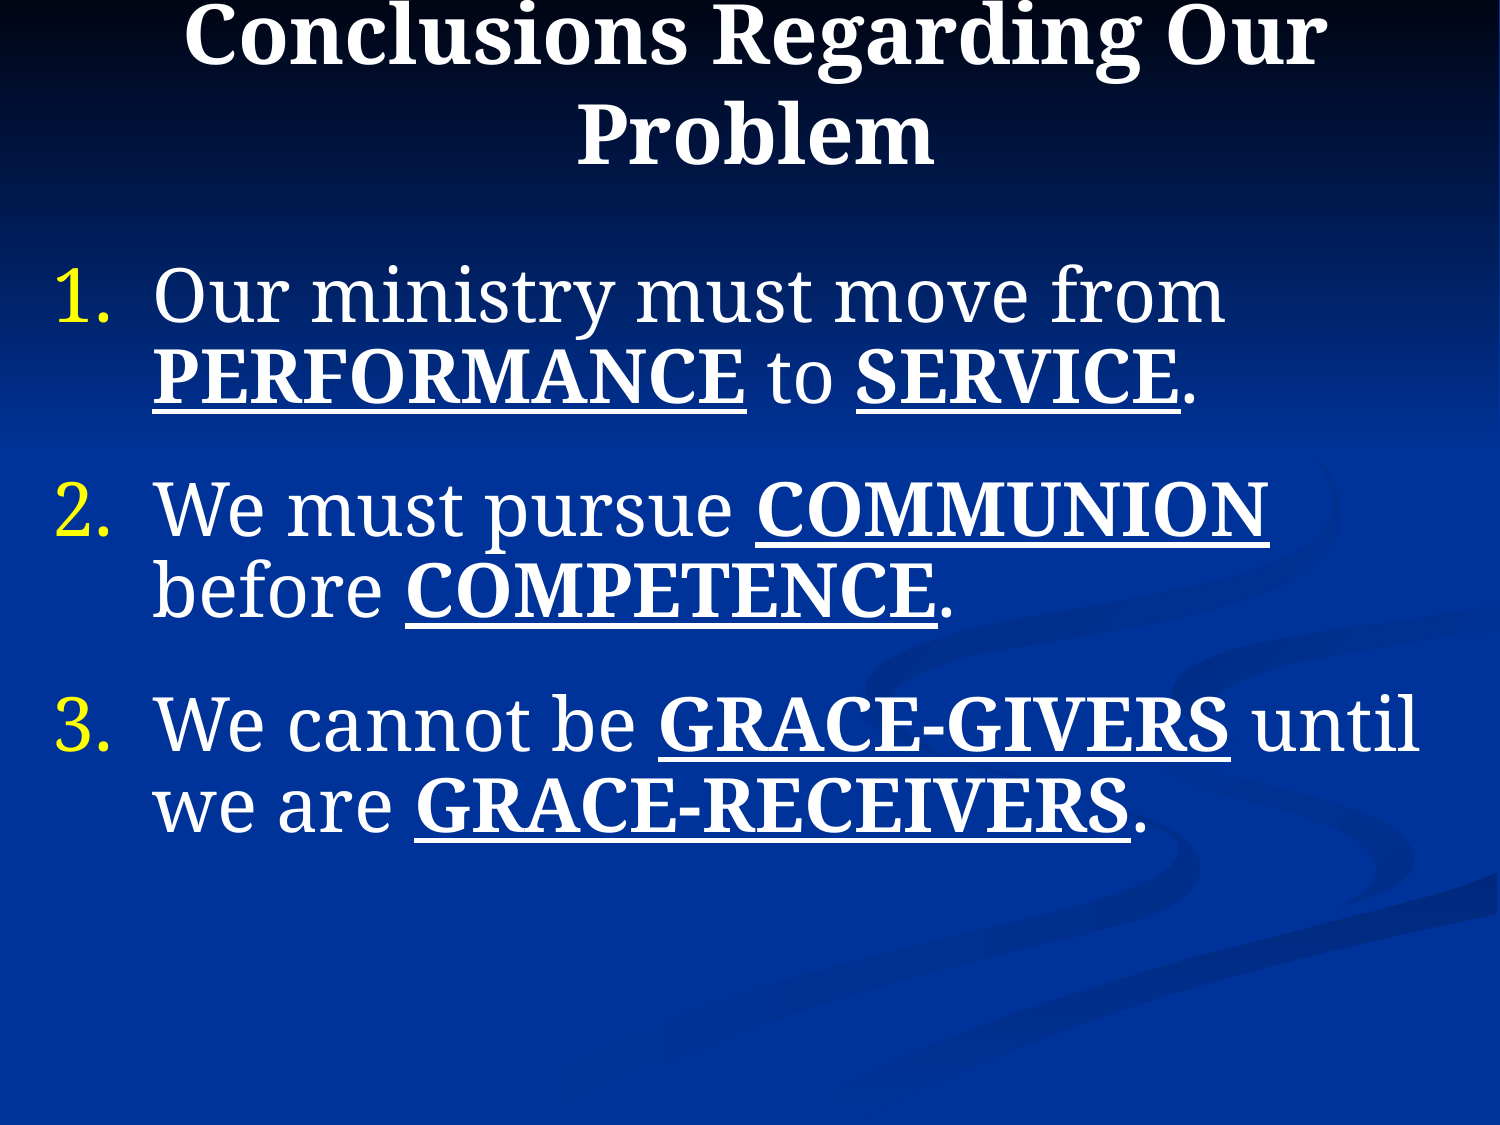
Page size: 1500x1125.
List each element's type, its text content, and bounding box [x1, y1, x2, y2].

title Conclusions Regarding Our Problem [12, 24, 1500, 238]
list Our ministry must move from PERFORMANCE to SERVICE. We must pursue COMMUNION before COMPETENCE. We cannot be GRACE-GIVERS until we are GRACE-RECEIVERS. [37, 249, 1476, 888]
